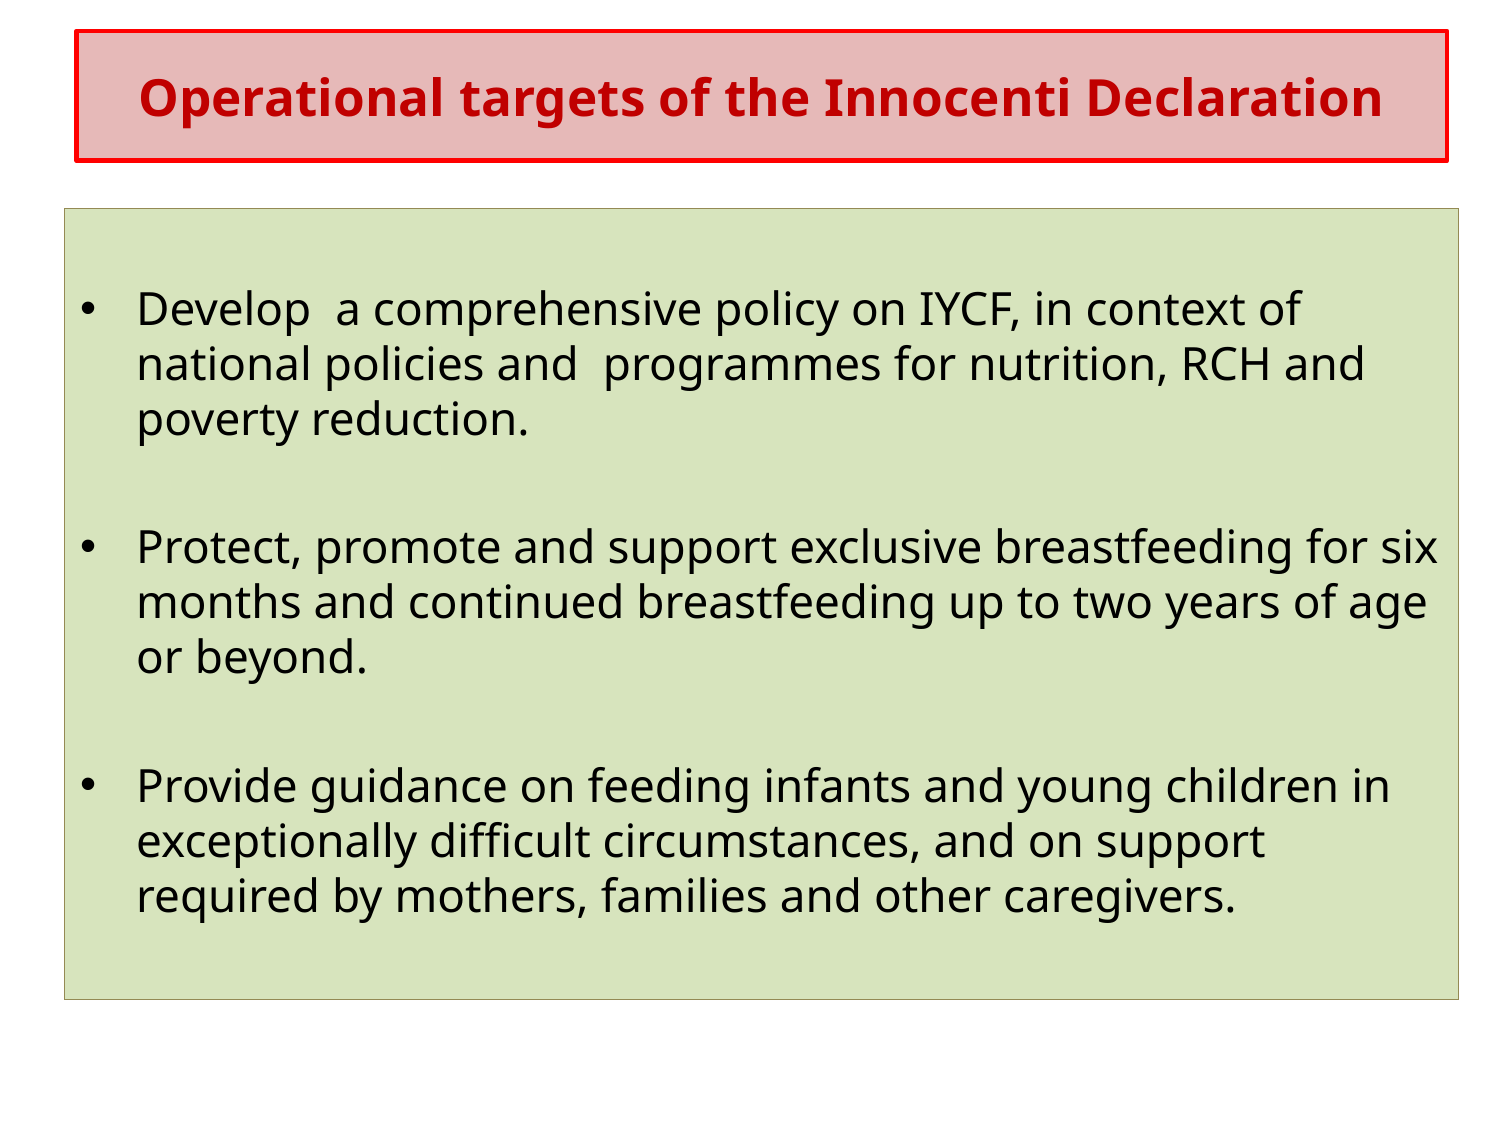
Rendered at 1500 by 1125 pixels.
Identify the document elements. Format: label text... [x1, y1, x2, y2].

list Develop a comprehensive policy on IYCF, in context of national policies and programmes for nutrition, RCH and poverty reduction. Protect, promote and support exclusive breastfeeding for six months and continued breastfeeding up to two years of age or beyond. Provide guidance on feeding infants and young children in exceptionally difficult circumstances, and on support required by mothers, families and other caregivers. [64, 208, 1459, 1000]
title Operational targets of the Innocenti Declaration [76, 30, 1447, 161]
